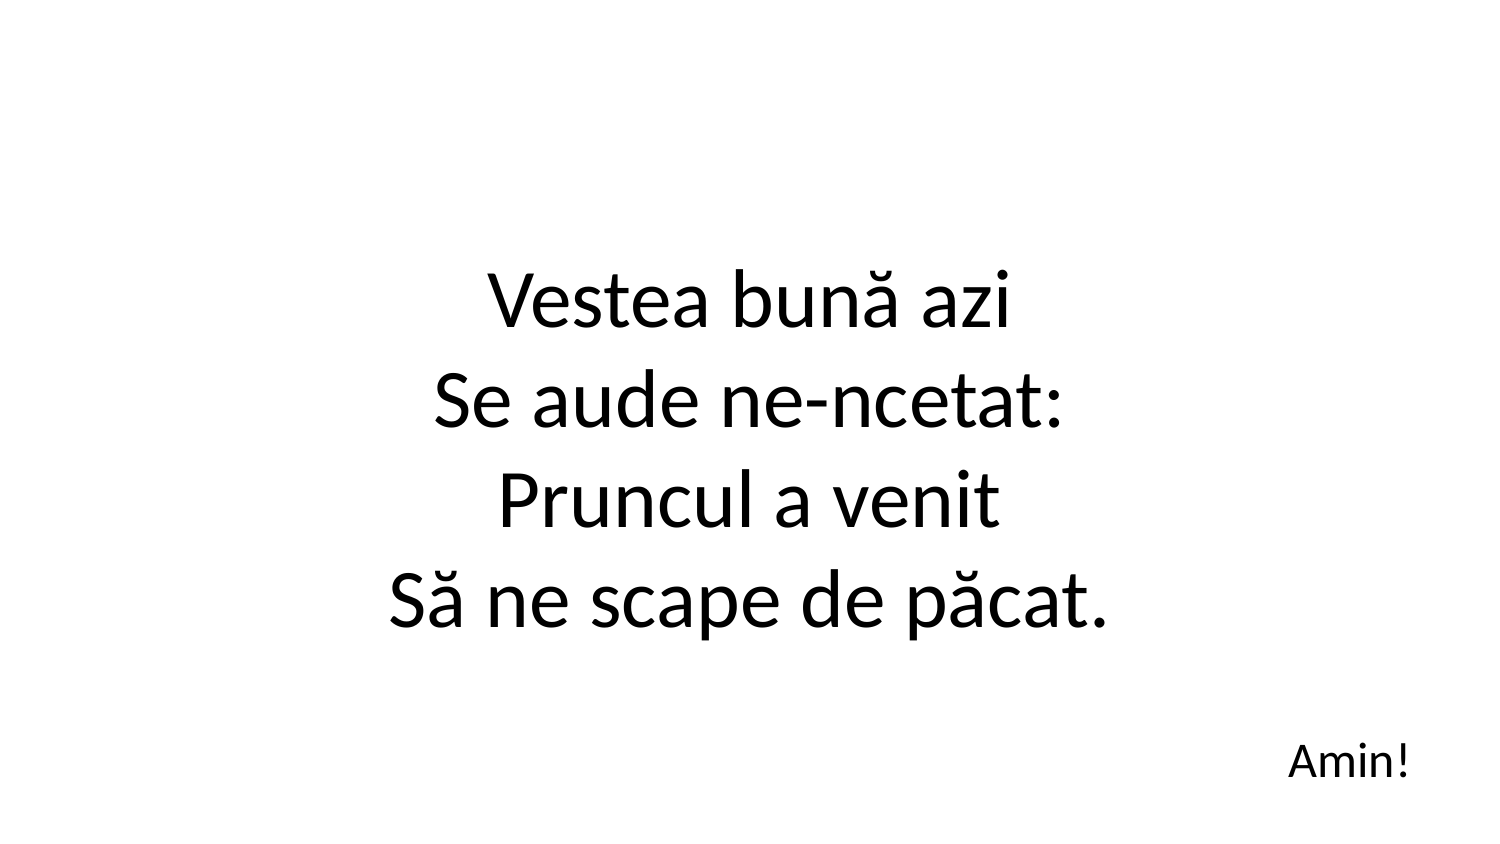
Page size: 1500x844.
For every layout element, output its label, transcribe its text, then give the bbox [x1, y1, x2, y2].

text_box Amin! [1273, 674, 1427, 795]
text_box Vestea bună azi Se aude ne-ncetat: Pruncul a venit Să ne scape de păcat. [373, 192, 1126, 652]
